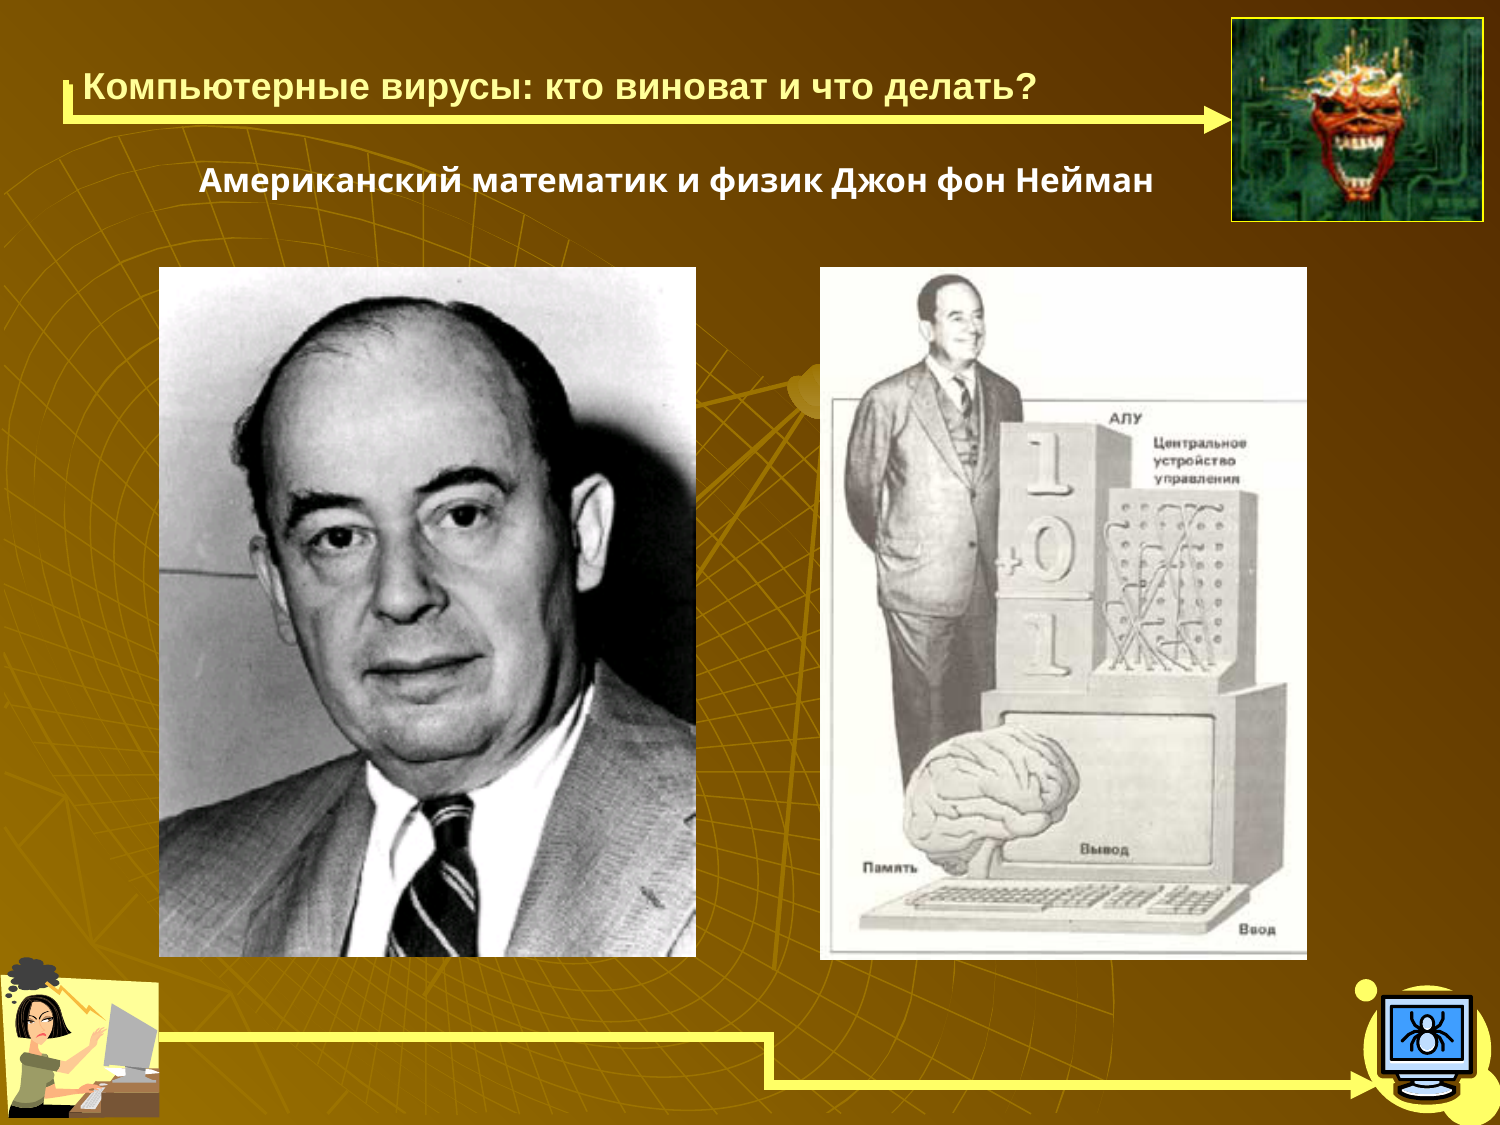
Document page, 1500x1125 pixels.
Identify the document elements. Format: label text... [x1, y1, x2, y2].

picture [159, 266, 696, 957]
text_box Американский математик и физик Джон фон Нейман [184, 151, 1170, 207]
picture [1232, 19, 1482, 221]
picture [820, 266, 1308, 960]
